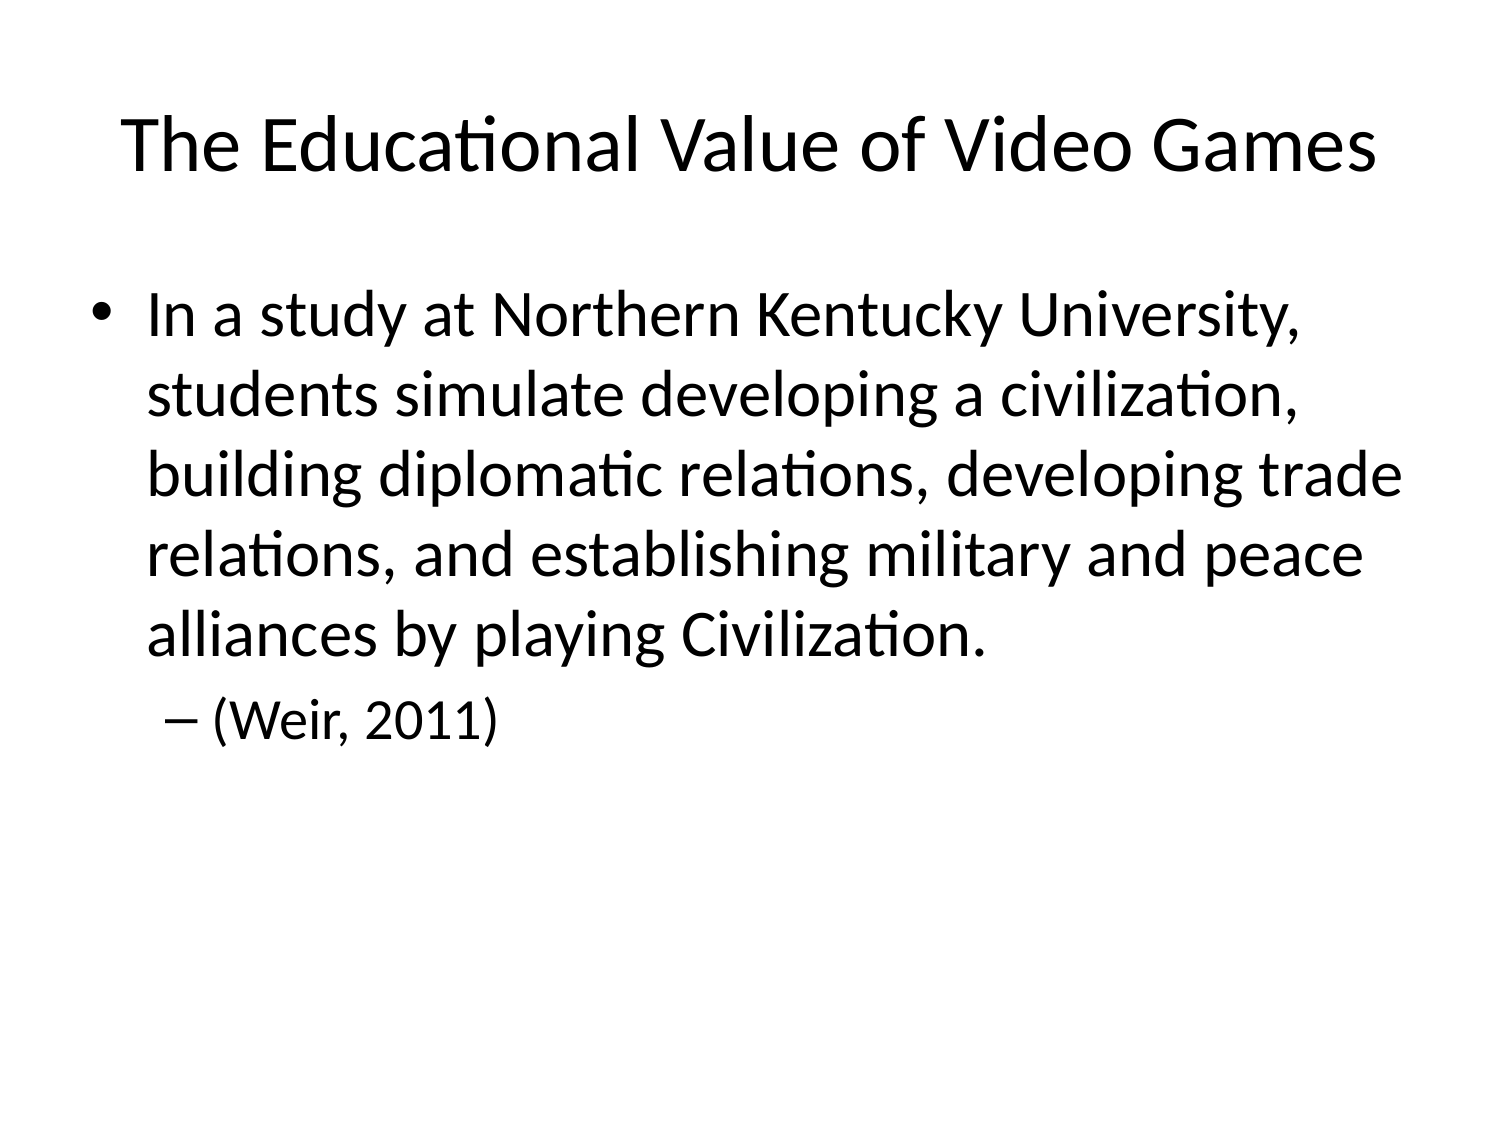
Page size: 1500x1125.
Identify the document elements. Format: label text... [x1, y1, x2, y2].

list In a study at Northern Kentucky University, students simulate developing a civilization, building diplomatic relations, developing trade relations, and establishing military and peace alliances by playing Civilization. (Weir, 2011) [75, 262, 1425, 1005]
title The Educational Value of Video Games [75, 45, 1425, 233]
